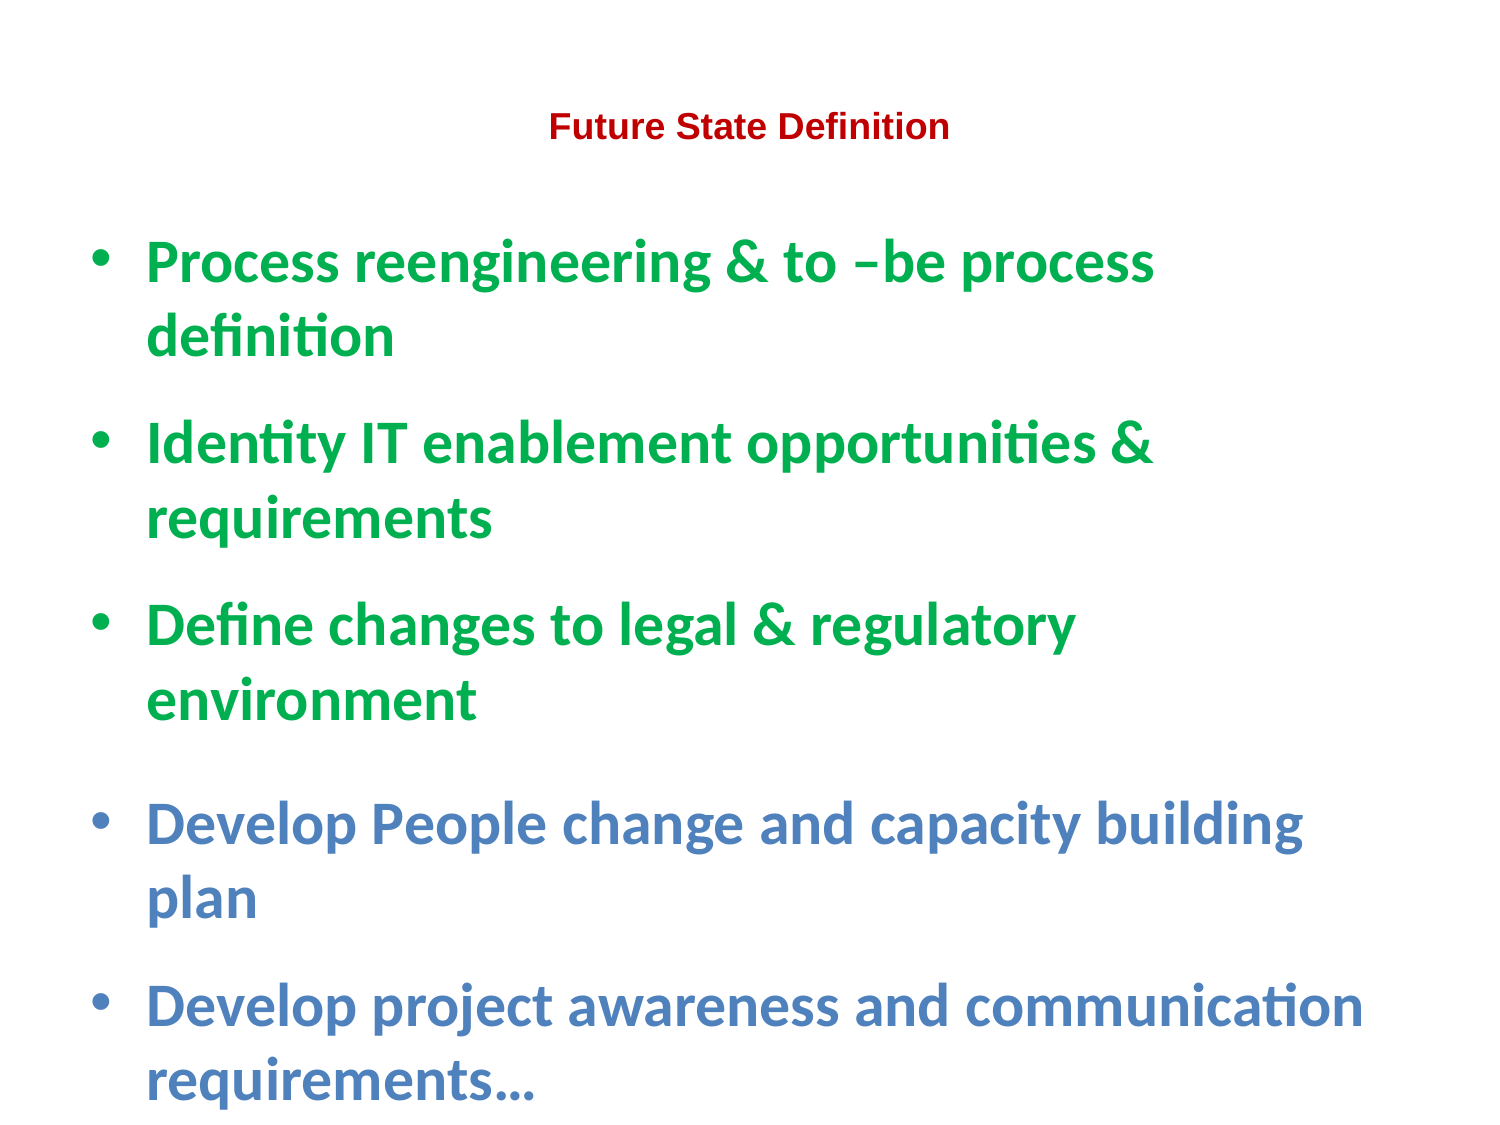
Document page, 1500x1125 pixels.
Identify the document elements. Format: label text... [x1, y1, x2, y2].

title Future State Definition [75, 45, 1425, 200]
list Process reengineering & to –be process definition Identity IT enablement opportunities & requirements Define changes to legal & regulatory environment Develop People change and capacity building plan Develop project awareness and communication requirements… [75, 212, 1425, 1125]
